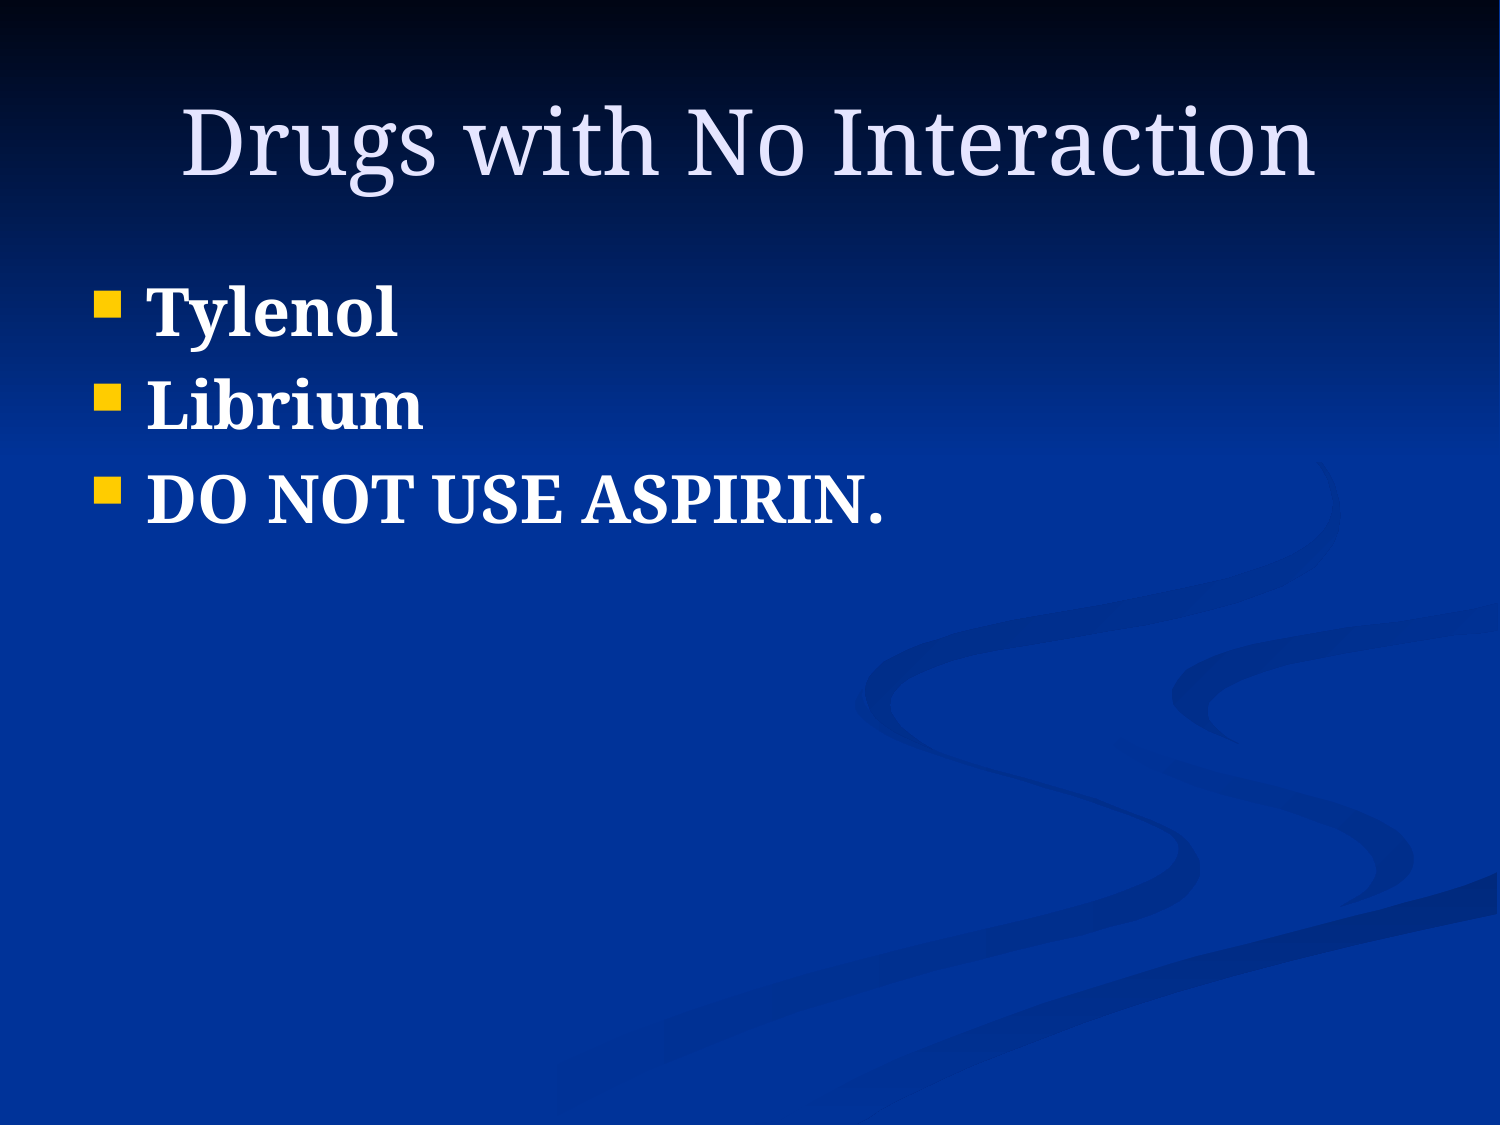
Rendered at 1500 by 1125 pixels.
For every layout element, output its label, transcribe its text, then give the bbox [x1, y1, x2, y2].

title Drugs with No Interaction [74, 44, 1426, 233]
list Tylenol Librium DO NOT USE ASPIRIN. [74, 262, 1426, 1006]
